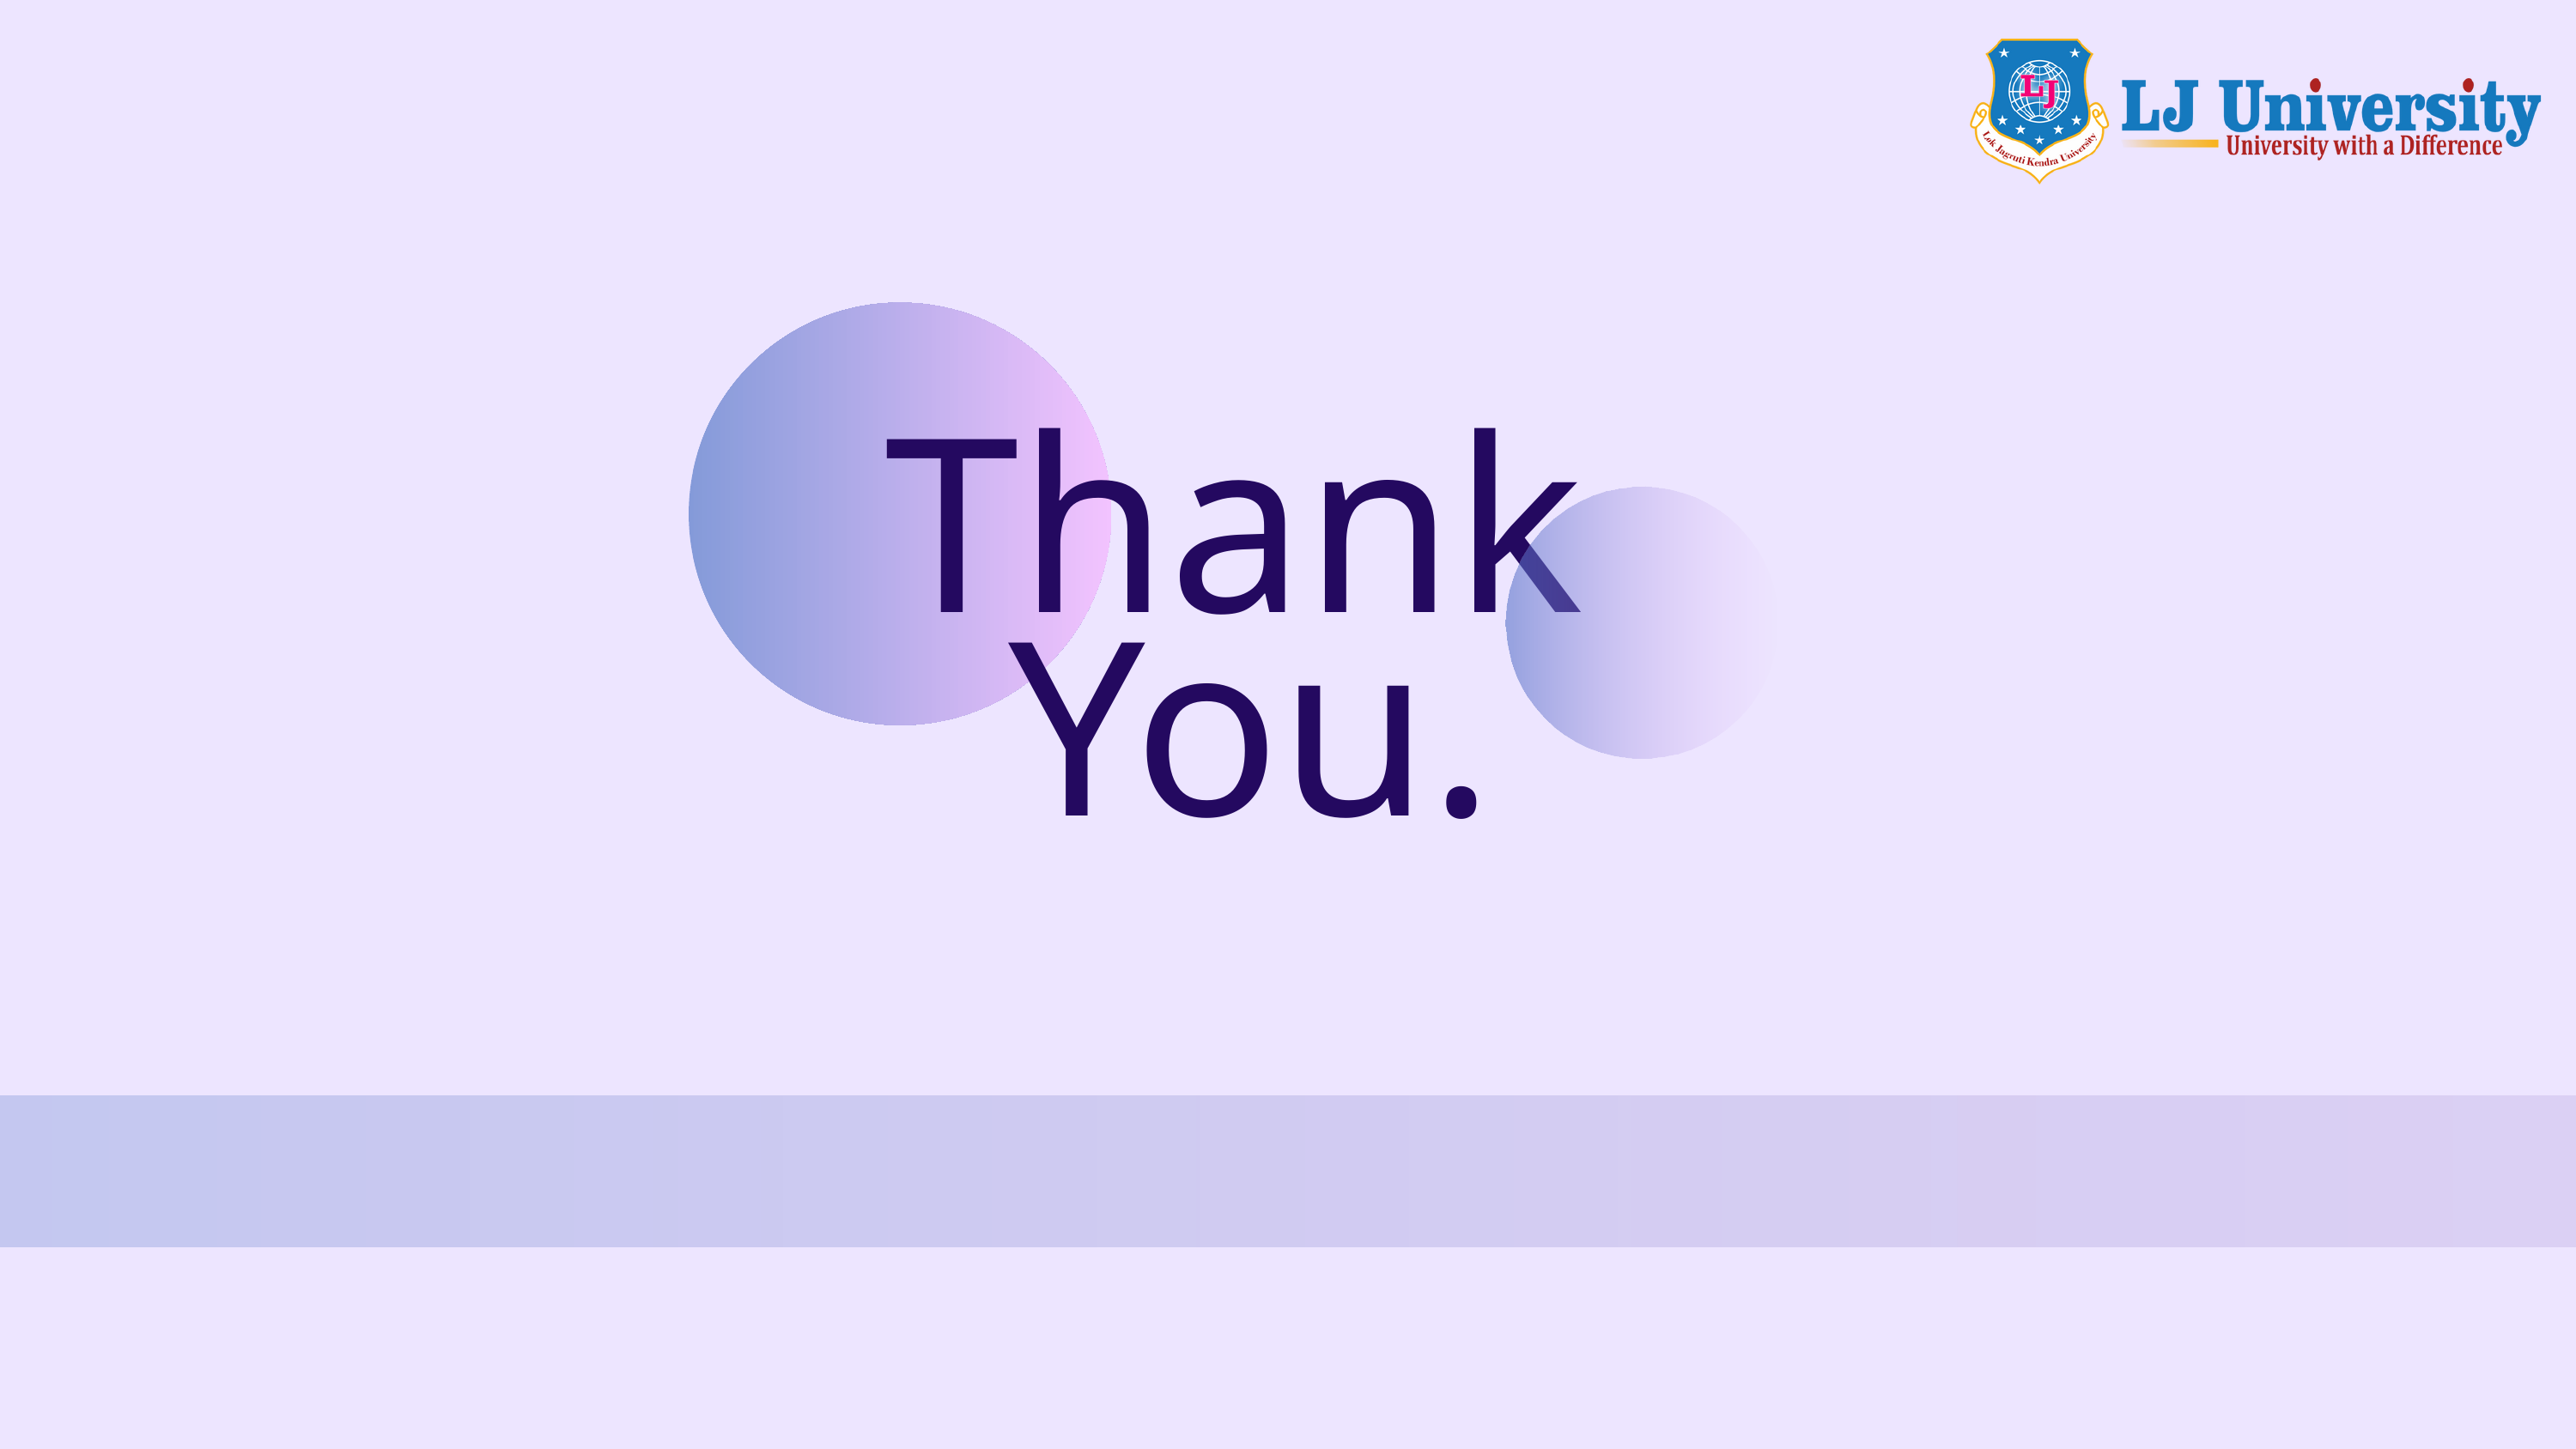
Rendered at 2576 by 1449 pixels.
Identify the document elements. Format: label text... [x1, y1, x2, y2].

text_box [0, 1095, 2576, 1247]
text_box [1970, 39, 2542, 185]
text_box You. [900, 670, 1603, 864]
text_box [688, 302, 1112, 725]
text_box Thank [1115, 466, 1731, 661]
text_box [1505, 485, 1778, 759]
